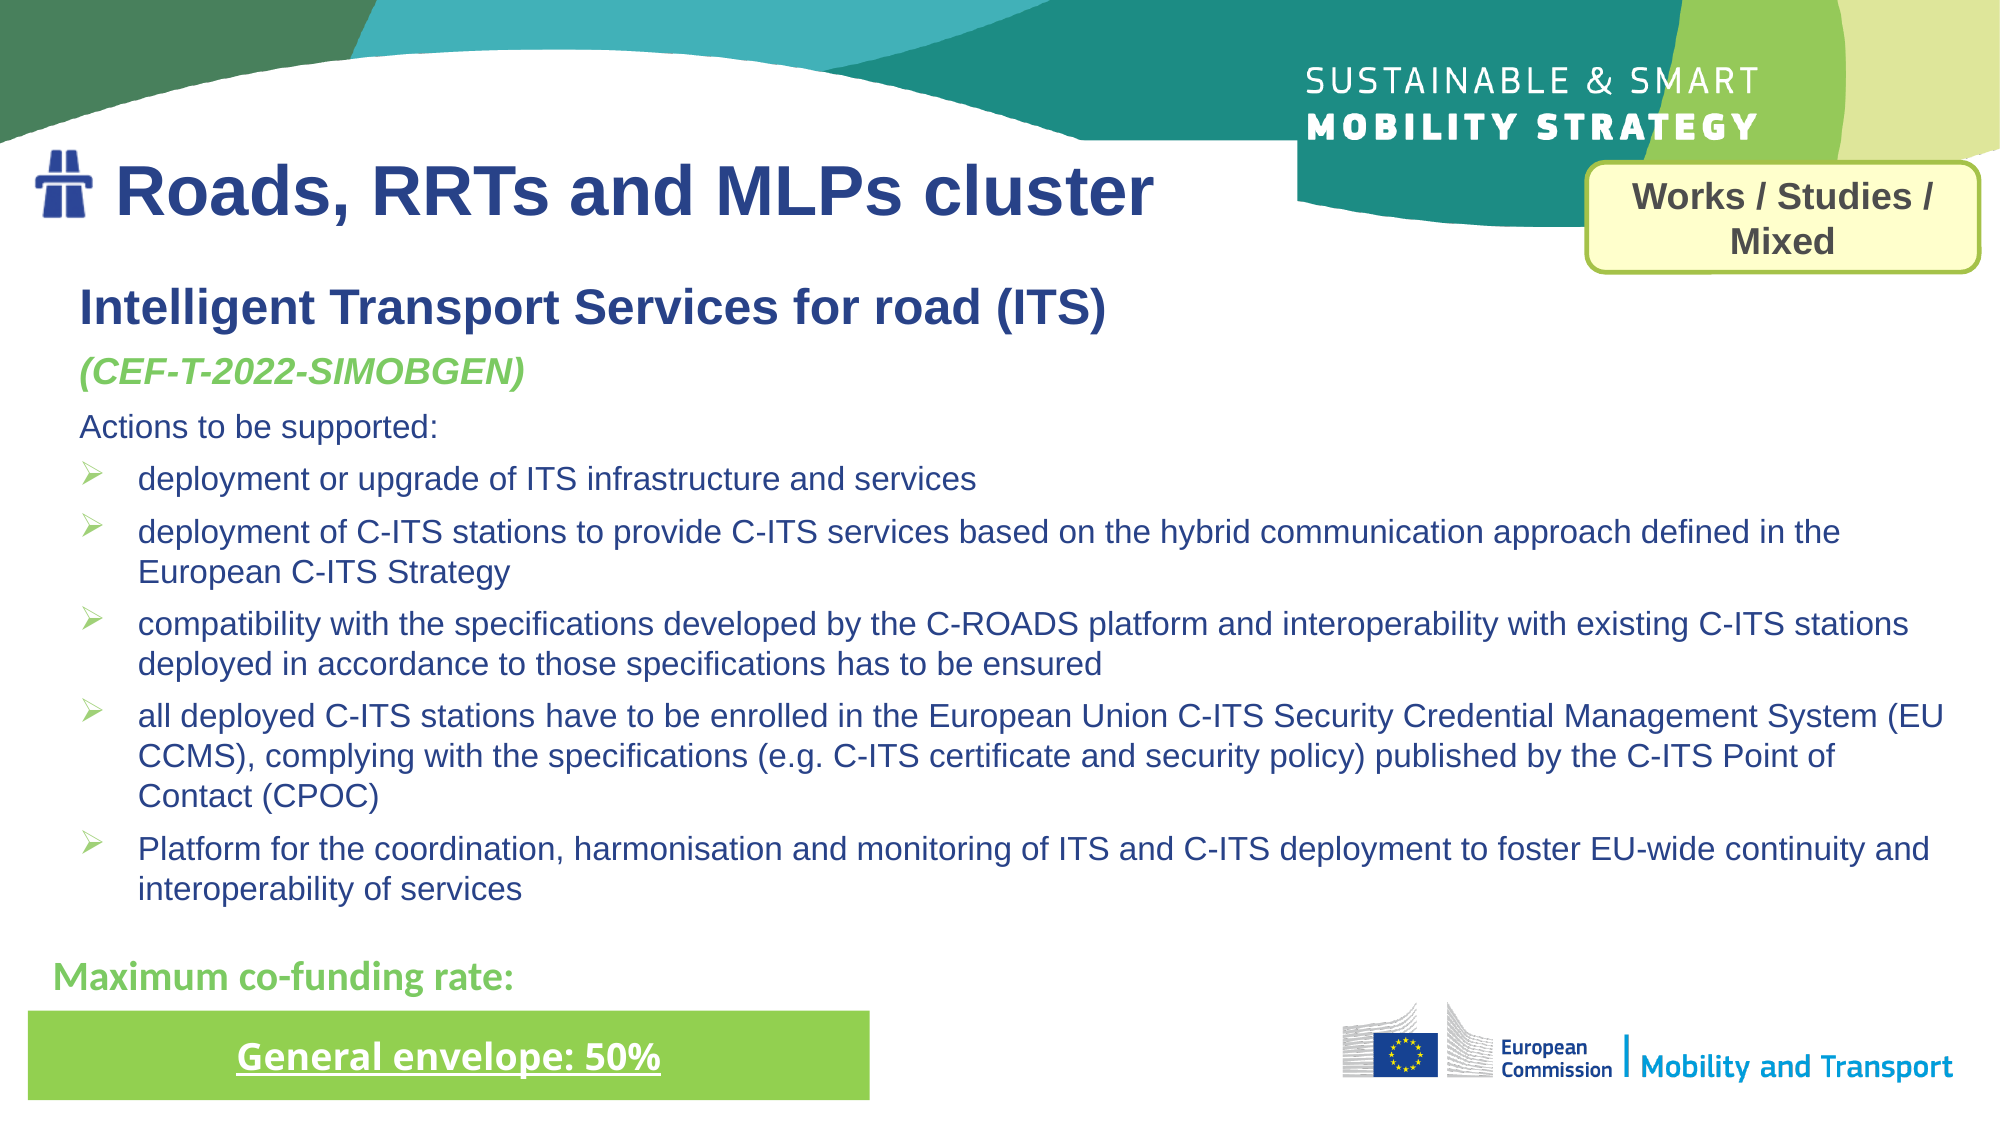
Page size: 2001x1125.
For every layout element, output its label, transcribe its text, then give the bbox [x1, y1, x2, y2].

picture [1901, 1065, 1907, 1073]
text_box Works / Studies / Mixed [1586, 162, 1980, 273]
text_box General envelope: 50% [27, 1010, 870, 1101]
picture [0, 0, 2000, 227]
text_box Maximum co-funding rate: [37, 941, 702, 1007]
title Roads, RRTs and MLPs cluster [100, 140, 1298, 246]
list Intelligent Transport Services for road (ITS) (CEF-T-2022-SIMOBGEN) Actions to be supported: deployment or upgrade of ITS infrastructure and services deployment of C-ITS stations to provide C-ITS services based on the hybrid communication approach defined in the European C-ITS Strategy compatibility with the specifications developed by the C-ROADS platform and interoperability with existing C-ITS stations deployed in accordance to those specifications has to be ensured all deployed C-ITS stations have to be enrolled in the European Union C-ITS Security Credential Management System (EU CCMS), complying with the specifications (e.g. C-ITS certificate and security policy) published by the C-ITS Point of Contact (CPOC) Platform for the coordination, harmonisation and monitoring of ITS and C-ITS deployment to foster EU-wide continuity and interoperability of services [64, 267, 1963, 969]
picture [1342, 1002, 1953, 1083]
